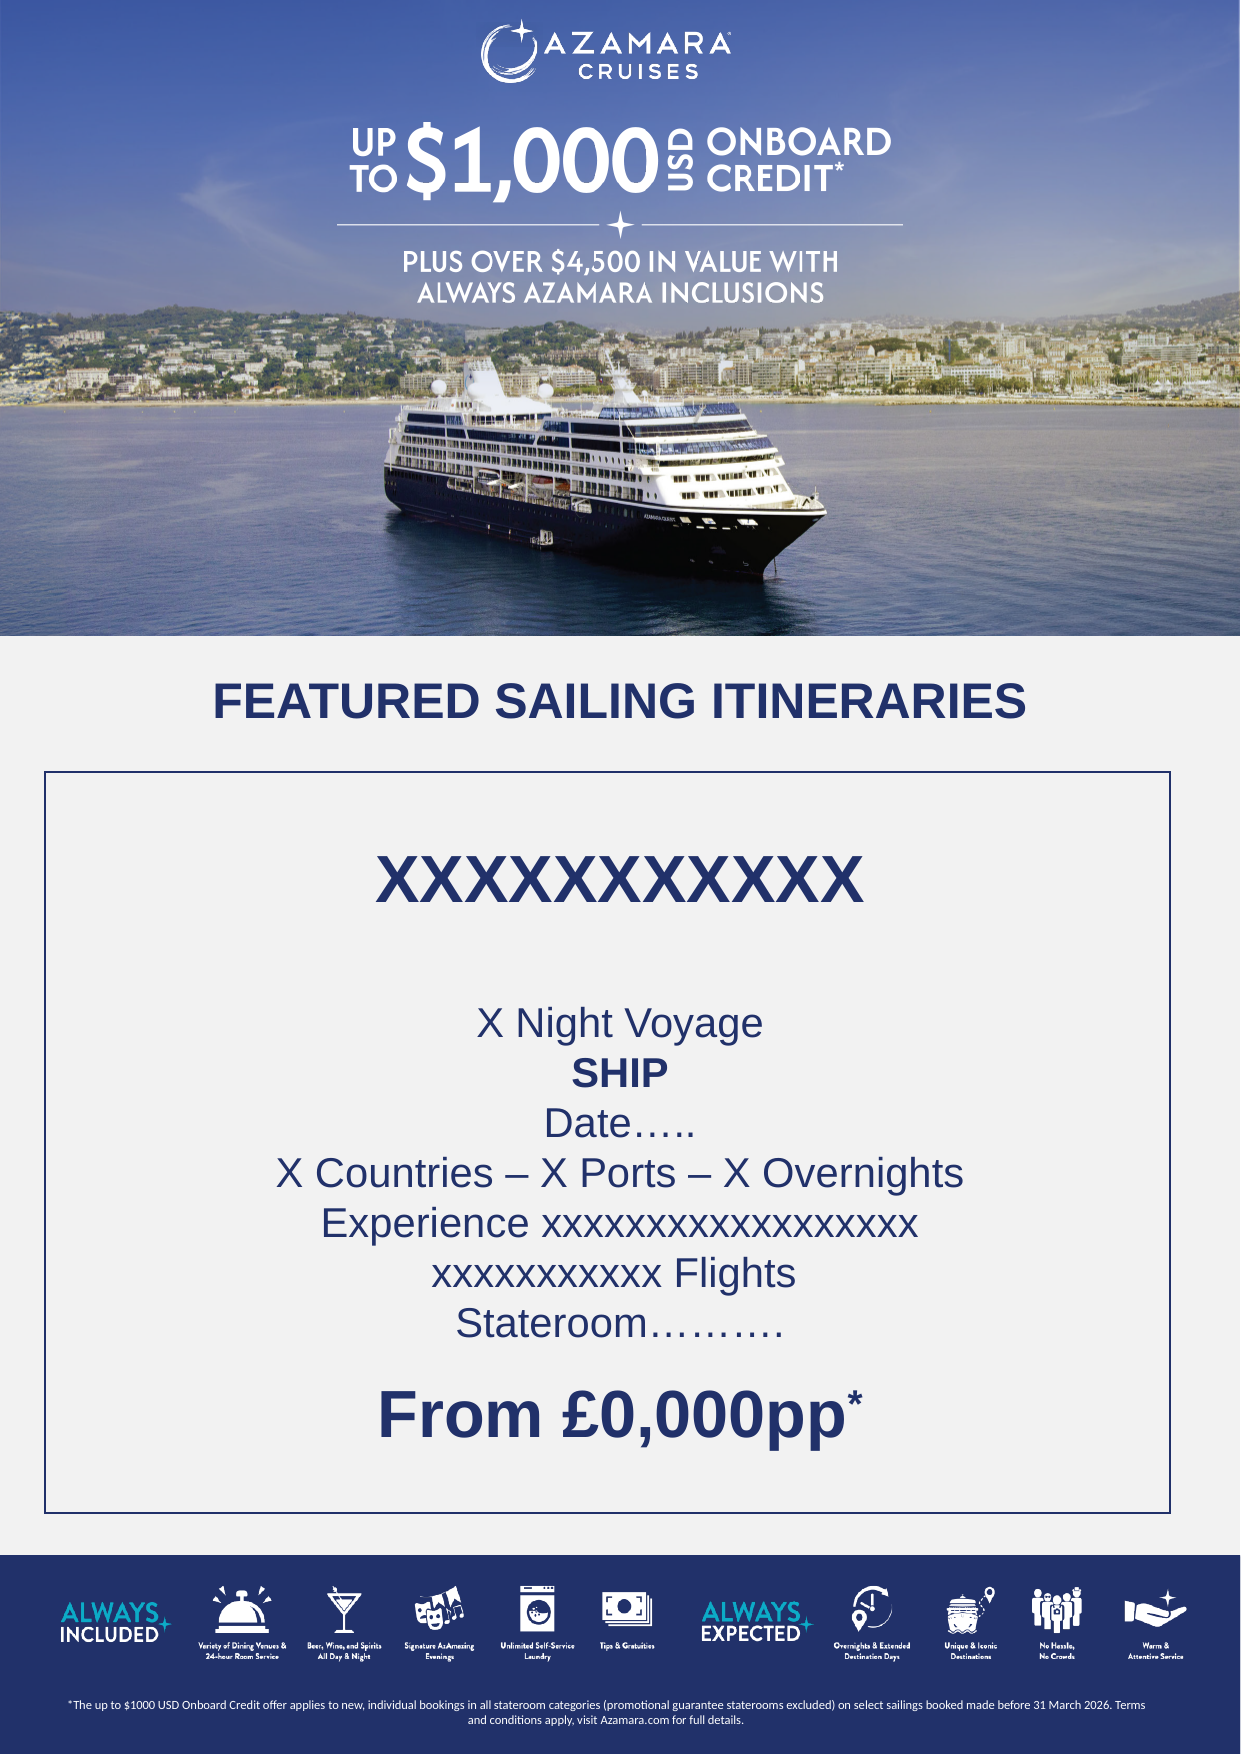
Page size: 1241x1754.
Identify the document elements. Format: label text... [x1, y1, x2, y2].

text_box [44, 771, 1171, 828]
text_box *The up to $1000 USD Onboard Credit offer applies to new, individual bookings in all stateroom categories (promotional guarantee staterooms excluded) on select sailings booked made before 31 March 2026. Terms and conditions apply, visit Azamara.com for full details. [48, 1689, 1164, 1735]
picture [59, 1585, 1187, 1662]
text_box [44, 1458, 1171, 1514]
text_box XXXXXXXXXXX X Night Voyage SHIP Date….. X Countries – X Ports – X Overnights Experience xxxxxxxxxxxxxxxxxx xxxxxxxxxxx Flights Stateroom………. From £0,000pp* [37, 828, 1203, 1458]
text_box FEATURED SAILING ITINERARIES [0, 647, 1241, 750]
picture [0, 0, 1240, 636]
text_box [0, 1555, 1241, 1754]
